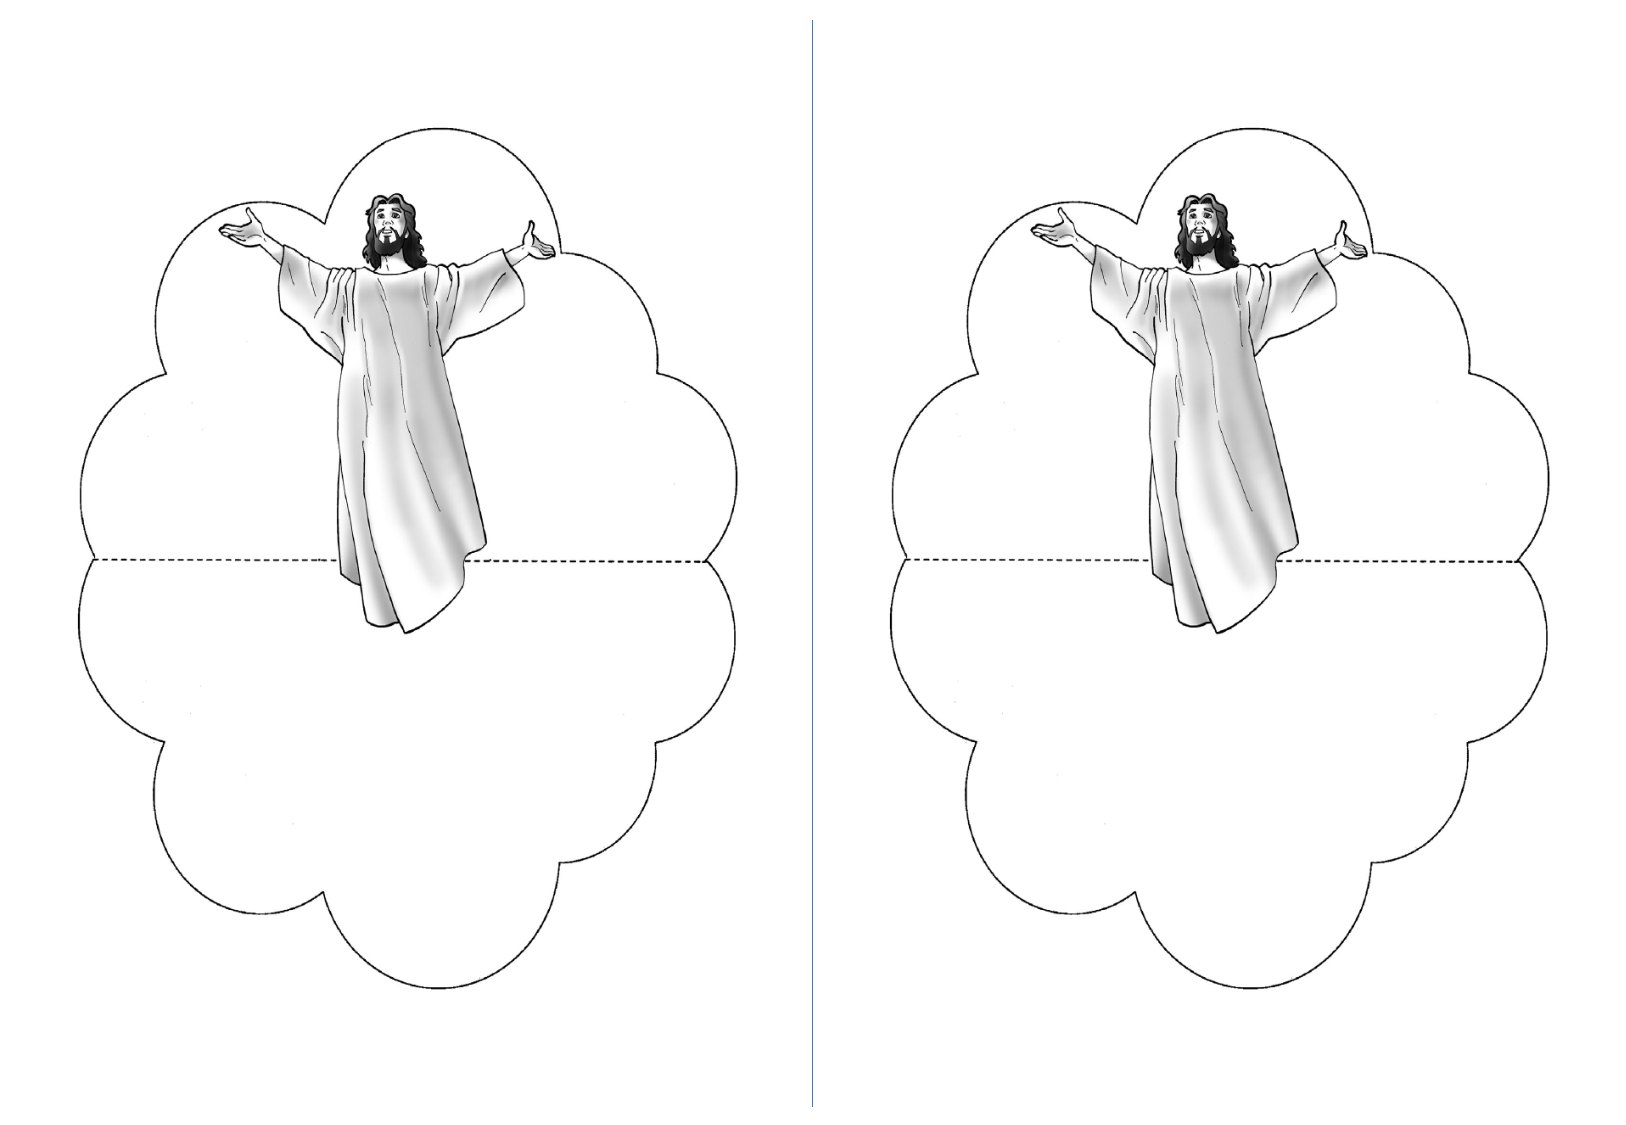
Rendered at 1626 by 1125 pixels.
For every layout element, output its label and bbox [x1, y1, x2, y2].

picture [813, 115, 1625, 1006]
picture [0, 115, 812, 1006]
